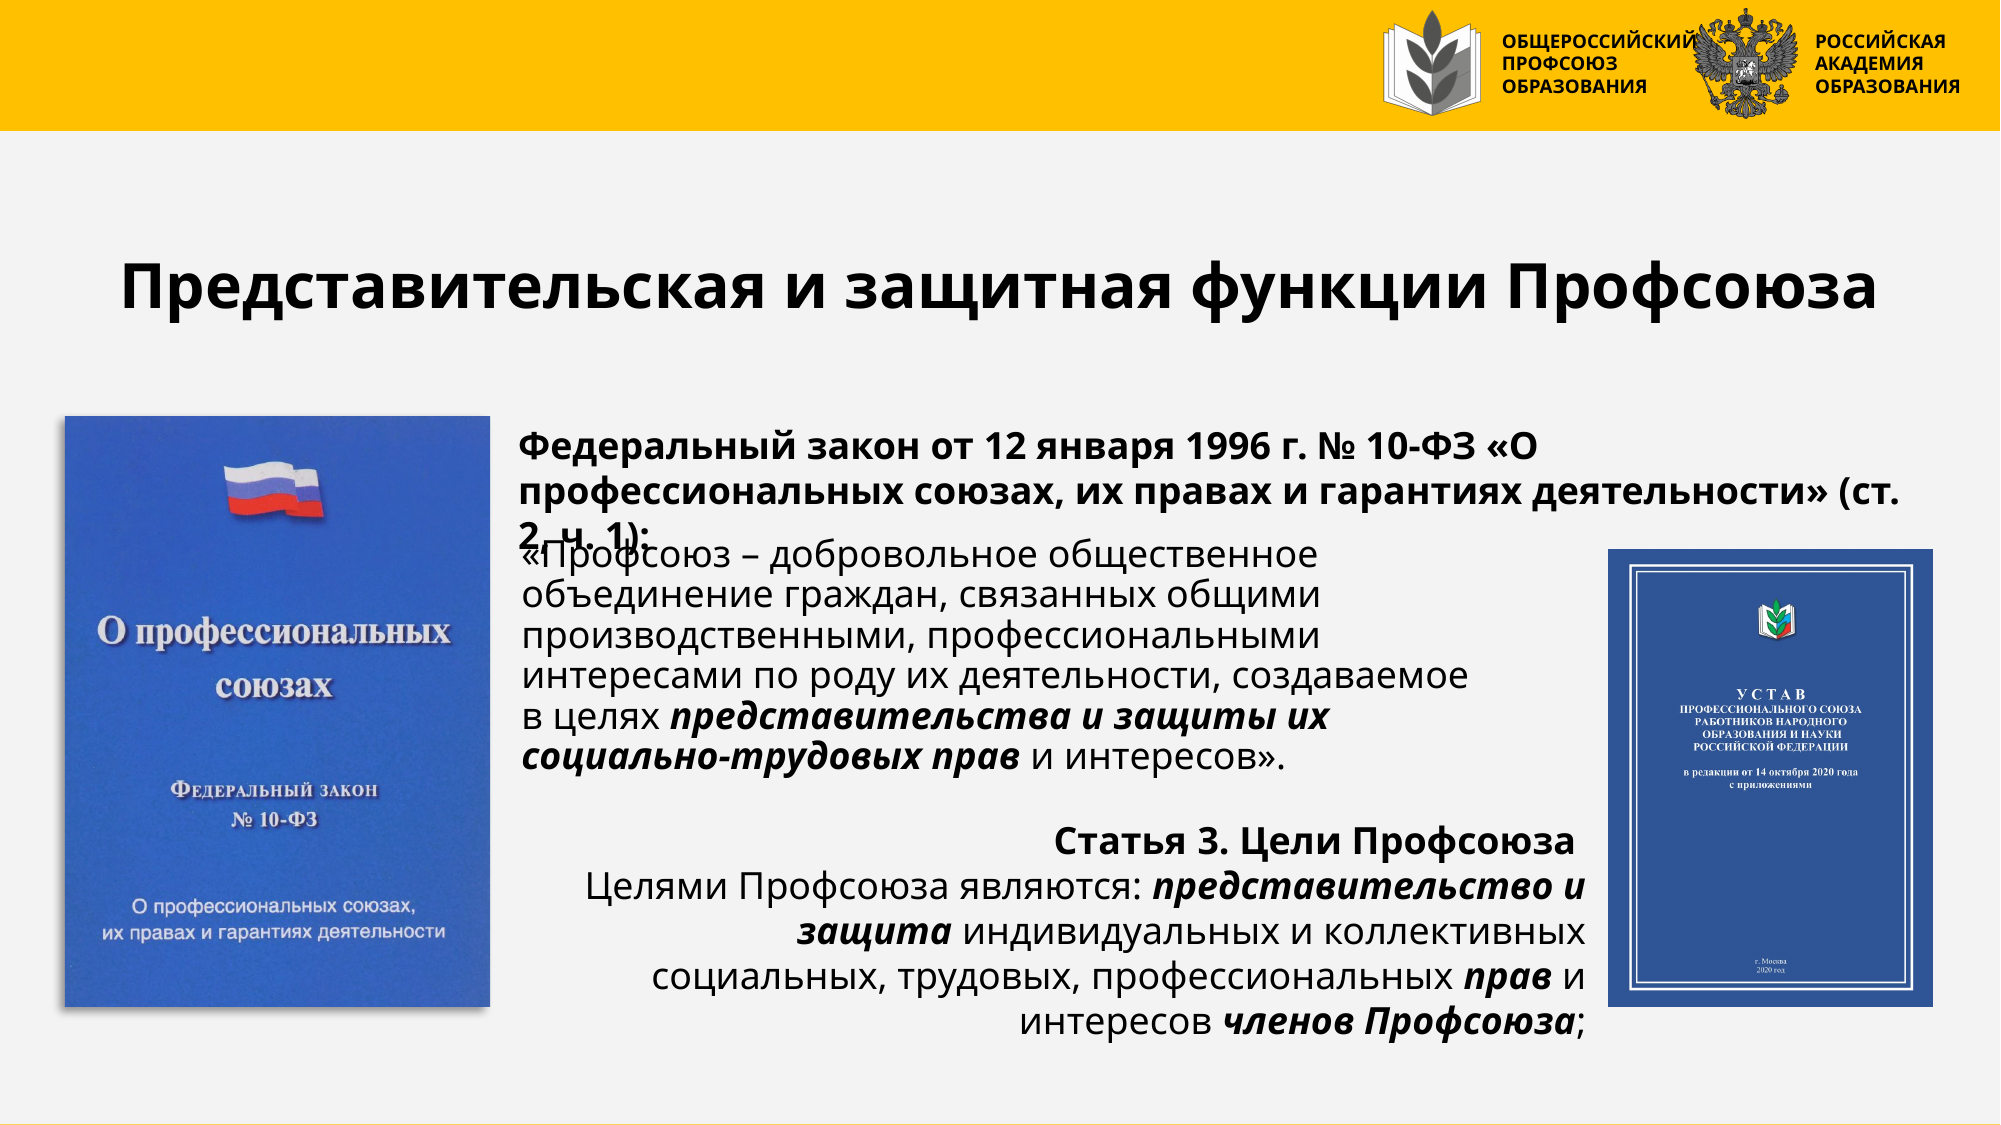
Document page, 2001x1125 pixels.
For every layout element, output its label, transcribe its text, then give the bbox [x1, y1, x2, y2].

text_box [1379, 8, 1990, 120]
text_box Представительская и защитная функции Профсоюза [0, 187, 2000, 389]
picture [64, 415, 491, 1008]
picture [1608, 549, 1933, 1008]
text_box Федеральный закон от 12 января 1996 г. № 10-ФЗ «О профессиональных союзах, их правах и гарантиях деятельности» (ст. 2, ч. 1): [503, 414, 1939, 564]
text_box Статья 3. Цели Профсоюза Целями Профсоюза являются: представительство и защита индивидуальных и коллективных социальных, трудовых, профессиональных прав и интересов членов Профсоюза; [550, 809, 1601, 1050]
text_box «Профсоюз – добровольное общественное объединение граждан, связанных общими производственными, профессиональными интересами по роду их деятельности, создаваемое в целях представительства и защиты их социально-трудовых прав и интересов». [506, 564, 1487, 918]
